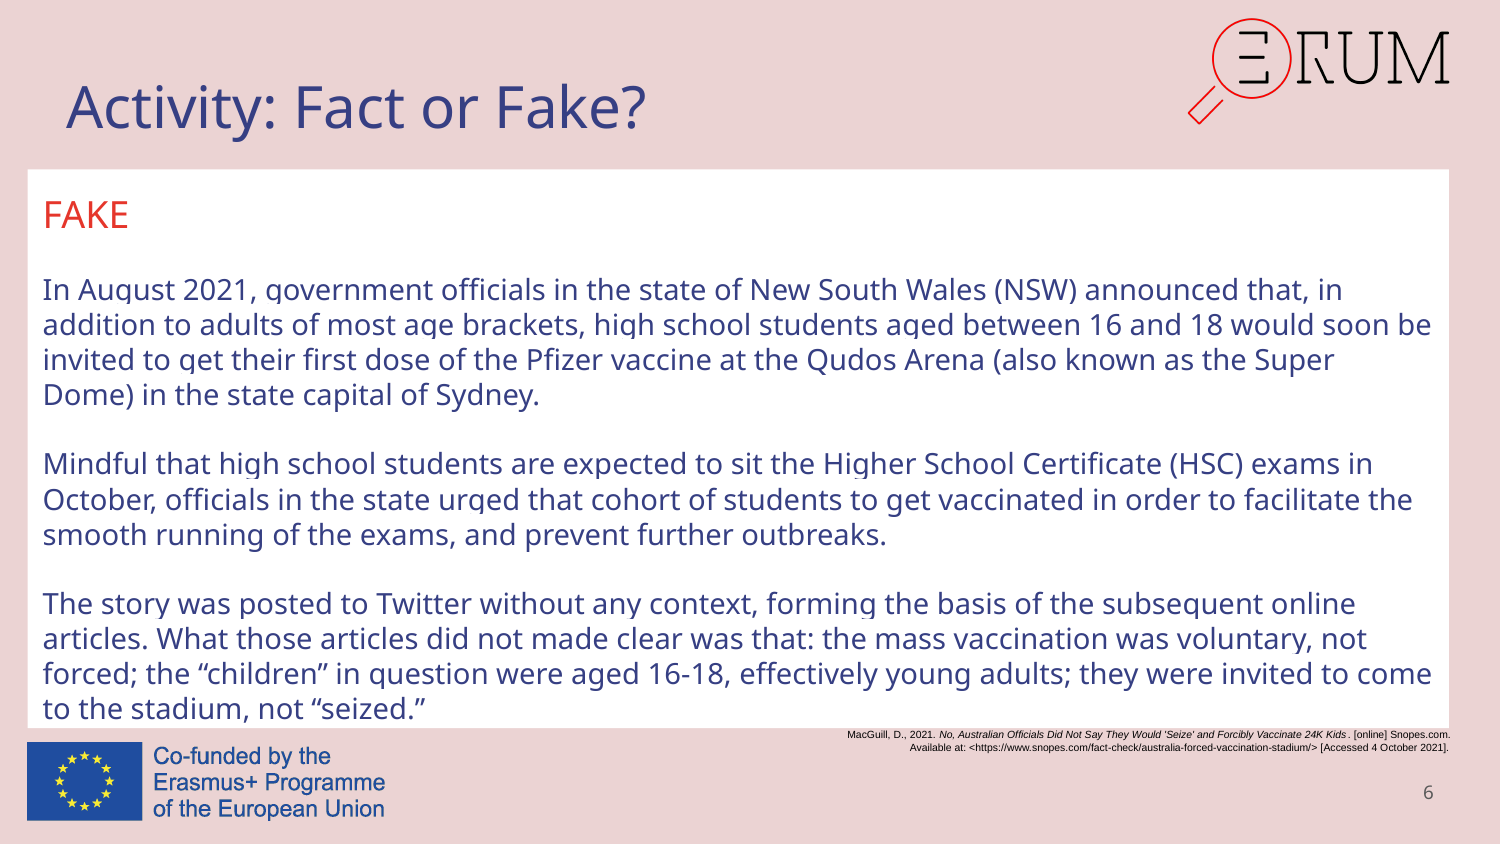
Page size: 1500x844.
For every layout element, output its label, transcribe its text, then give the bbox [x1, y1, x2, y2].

slide_number 6 [1358, 766, 1449, 826]
title Activity: Fact or Fake? [51, 55, 1168, 150]
picture [1136, 0, 1500, 137]
list FAKE In August 2021, government officials in the state of New South Wales (NSW) announced that, in addition to adults of most age brackets, high school students aged between 16 and 18 would soon be invited to get their first dose of the Pfizer vaccine at the Qudos Arena (also known as the Super Dome) in the state capital of Sydney. Mindful that high school students are expected to sit the Higher School Certificate (HSC) exams in October, officials in the state urged that cohort of students to get vaccinated in order to facilitate the smooth running of the exams, and prevent further outbreaks. The story was posted to Twitter without any context, forming the basis of the subsequent online articles. What those articles did not made clear was that: the mass vaccination was voluntary, not forced; the “children” in question were aged 16-18, effectively young adults; they were invited to come to the stadium, not “seized.” [27, 169, 1449, 729]
text_box MacGuill, D., 2021. No, Australian Officials Did Not Say They Would 'Seize' and Forcibly Vaccinate 24K Kids. [online] Snopes.com. Available at: <https://www.snopes.com/fact-check/australia-forced-vaccination-stadium/> [Accessed 4 October 2021]. [826, 715, 1467, 766]
picture [27, 742, 385, 821]
